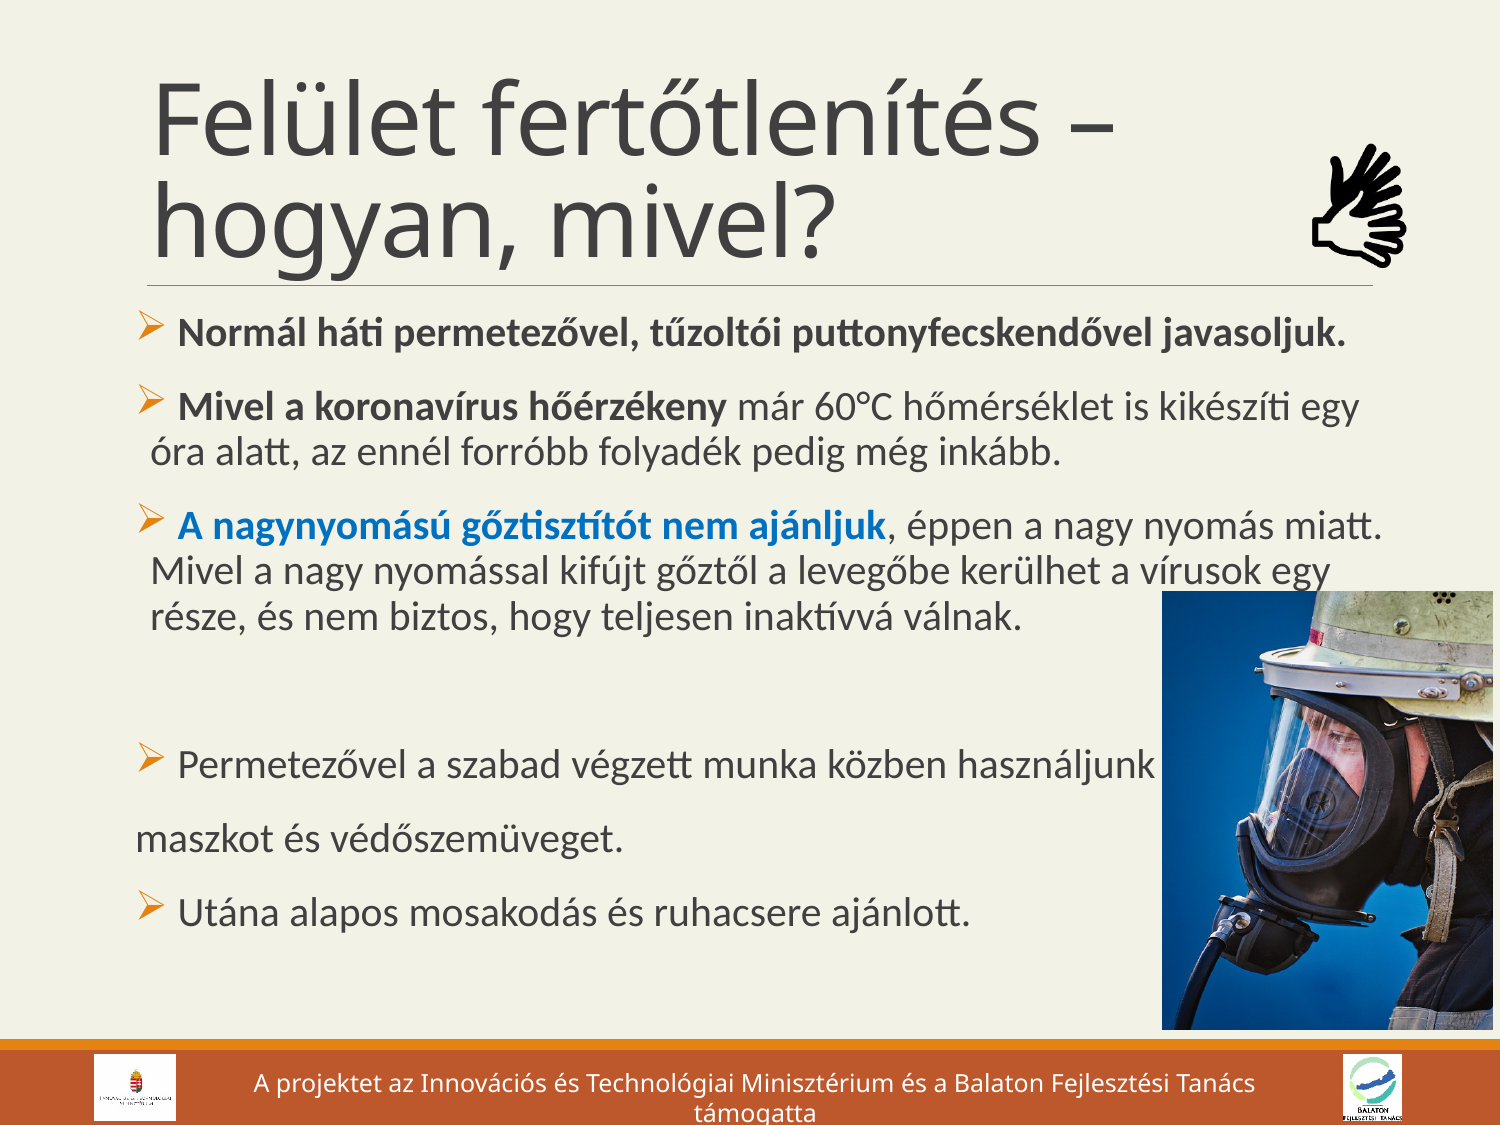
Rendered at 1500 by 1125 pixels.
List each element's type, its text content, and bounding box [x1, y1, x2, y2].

text_box A projektet az Innovációs és Technológiai Minisztérium és a Balaton Fejlesztési Tanács támogatta [195, 1060, 1316, 1125]
picture [1161, 590, 1493, 1031]
picture [1342, 1054, 1403, 1122]
picture [1286, 129, 1431, 281]
title Felület fertőtlenítés – hogyan, mivel? [135, 47, 1417, 285]
picture [94, 1054, 176, 1122]
list Normál háti permetezővel, tűzoltói puttonyfecskendővel javasoljuk. Mivel a koronavírus hőérzékeny már 60°C hőmérséklet is kikészíti egy óra alatt, az ennél forróbb folyadék pedig még inkább. A nagynyomású gőztisztítót nem ajánljuk, éppen a nagy nyomás miatt. Mivel a nagy nyomással kifújt gőztől a levegőbe kerülhet a vírusok egy része, és nem biztos, hogy teljesen inaktívvá válnak. Permetezővel a szabad végzett munka közben használjunk maszkot és védőszemüveget. Utána alapos mosakodás és ruhacsere ajánlott. [135, 302, 1387, 963]
